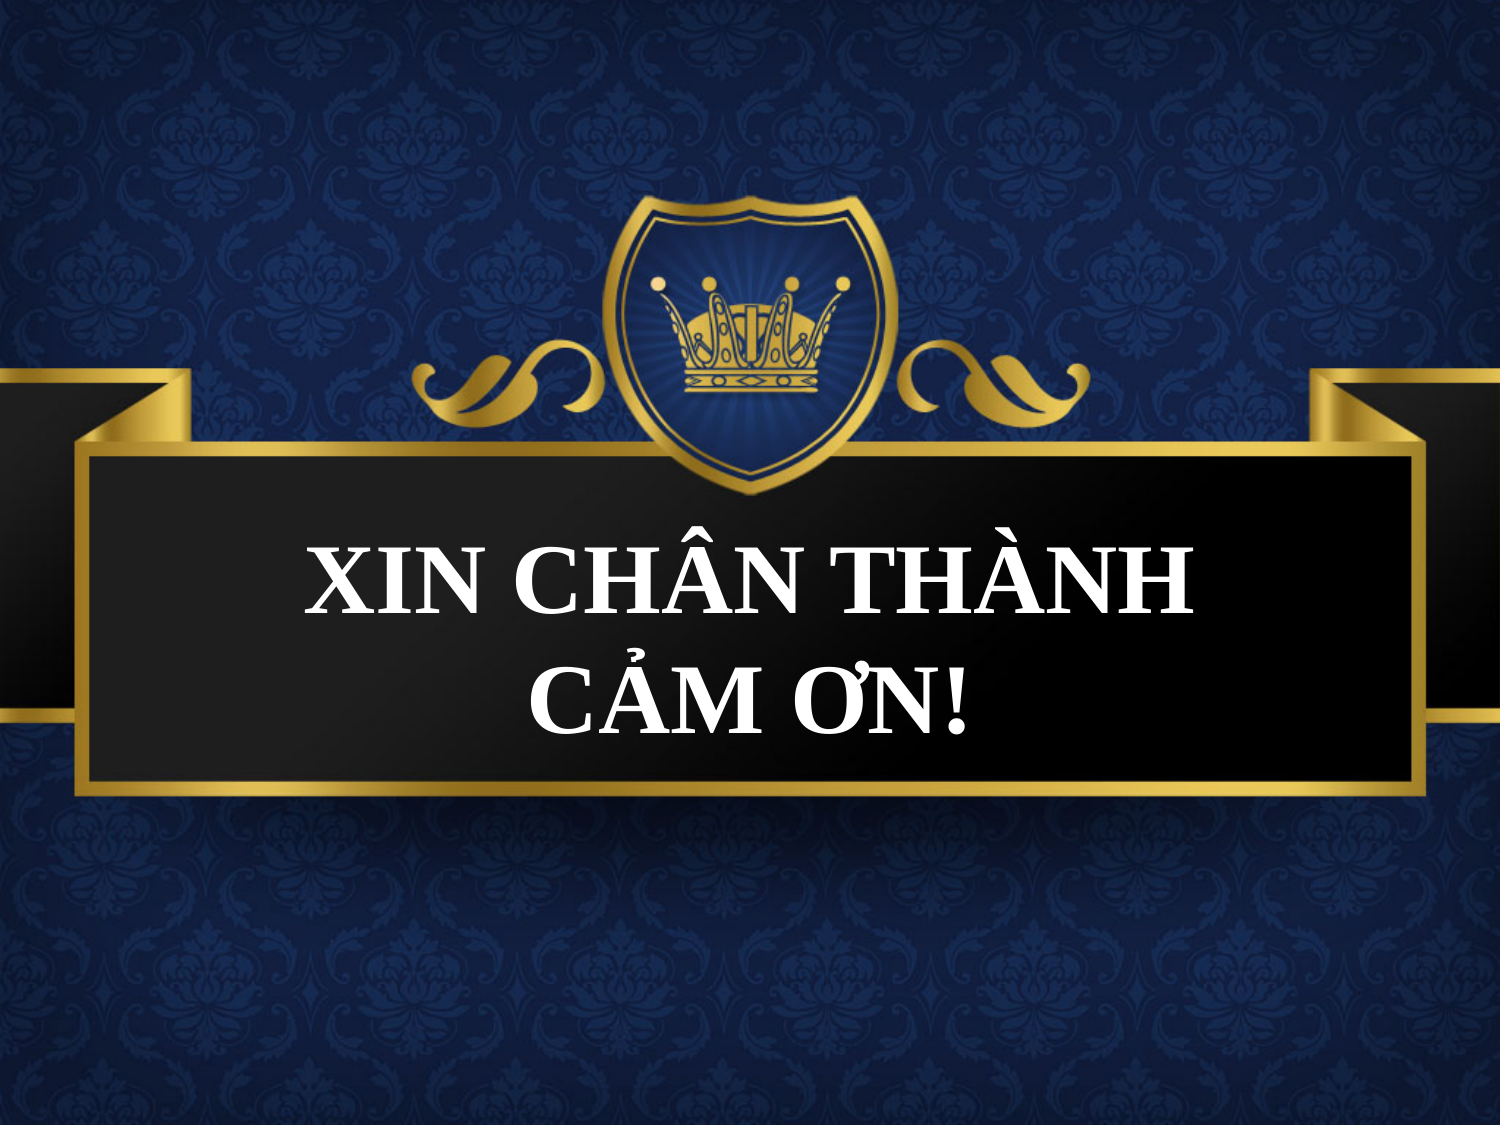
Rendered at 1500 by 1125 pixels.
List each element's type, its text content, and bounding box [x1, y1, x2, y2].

title XIN CHÂN THÀNH CẢM ƠN! [200, 486, 1300, 782]
picture [0, 0, 1500, 1125]
